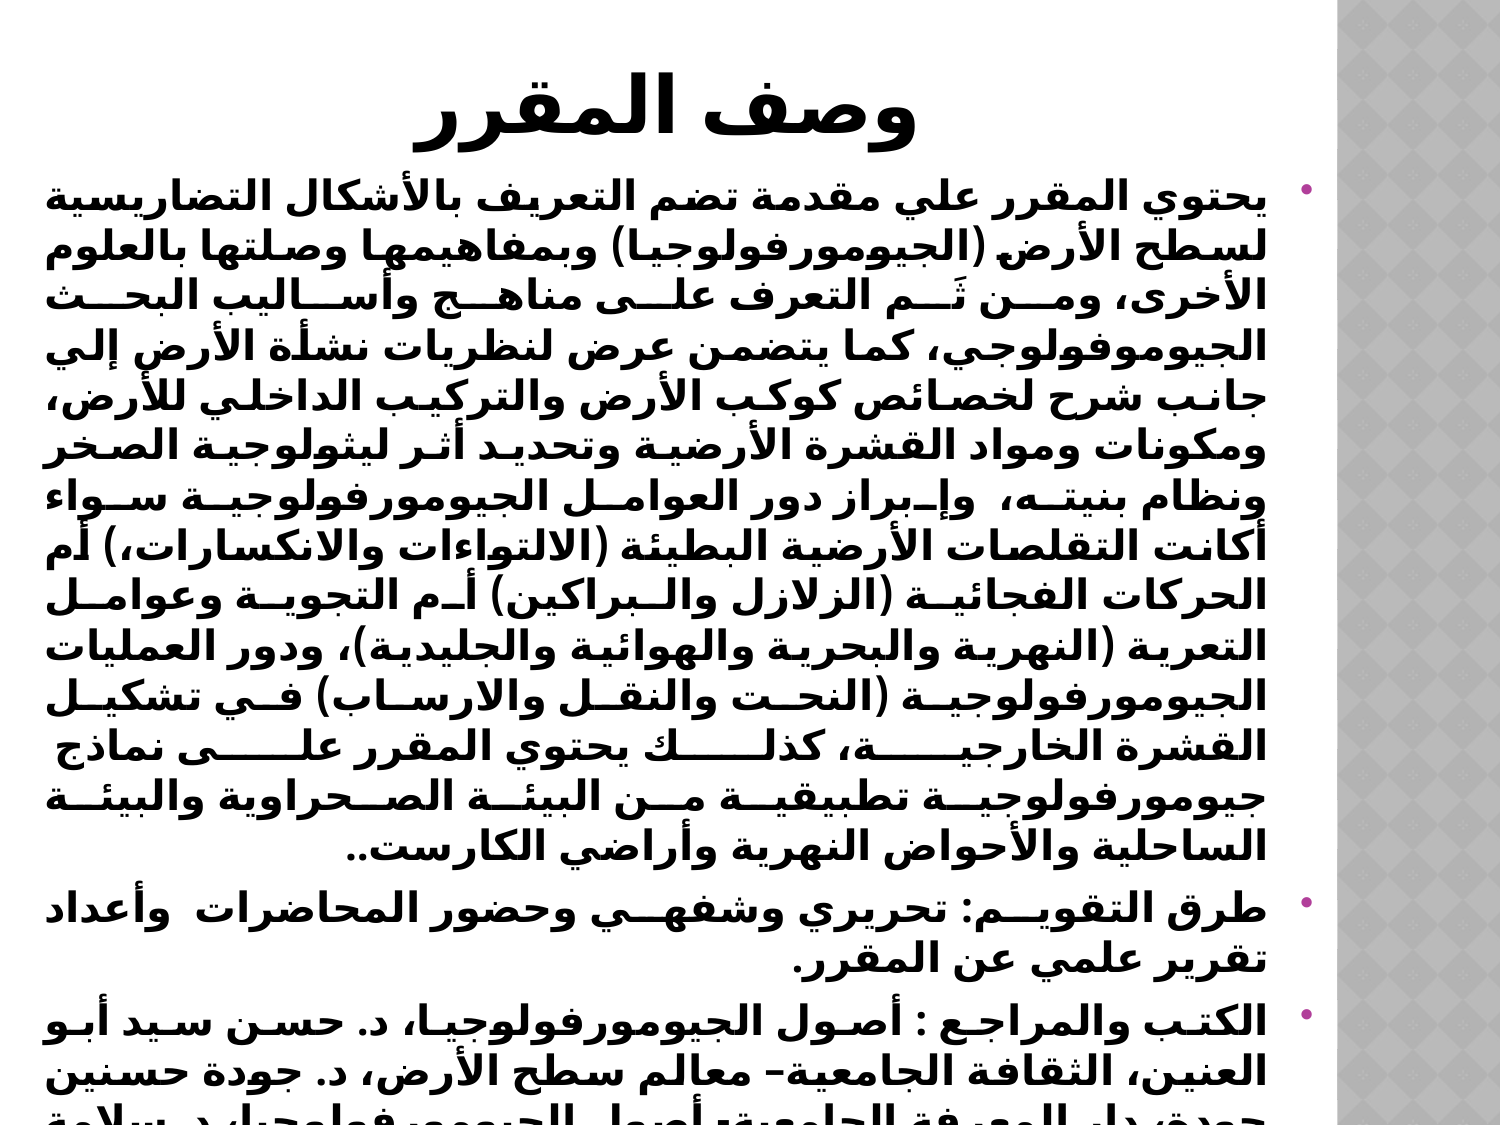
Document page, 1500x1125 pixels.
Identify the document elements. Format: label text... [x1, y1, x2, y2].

list يحتوي المقرر علي مقدمة تضم التعريف بالأشكال التضاريسية لسطح الأرض (الجيومورفولوجيا) وبمفاهيمها وصلتها بالعلوم الأخرى، ومن ثَم التعرف على مناهج وأساليب البحث الجيوموفولوجي، كما يتضمن عرض لنظريات نشأة الأرض إلي جانب شرح لخصائص كوكب الأرض والتركيب الداخلي للأرض، ومكونات ومواد القشرة الأرضية وتحديد أثر ليثولوجية الصخر ونظام بنيته، وإبراز دور العوامل الجيومورفولوجية سواء أكانت التقلصات الأرضية البطيئة (الالتواءات والانكسارات،) أم الحركات الفجائية (الزلازل والبراكين) أم التجوية وعوامل التعرية (النهرية والبحرية والهوائية والجليدية)، ودور العمليات الجيومورفولوجية (النحت والنقل والارساب) في تشكيل القشرة الخارجية، كذلك يحتوي المقرر على نماذج جيومورفولوجية تطبيقية من البيئة الصحراوية والبيئة الساحلية والأحواض النهرية وأراضي الكارست.. طرق التقويم: تحريري وشفهي وحضور المحاضرات وأعداد تقرير علمي عن المقرر. الكتب والمراجع : أصول الجيومورفولوجيا، د. حسن سيد أبو العنين، الثقافة الجامعية– معالم سطح الأرض، د. جودة حسنين جودة، دار المعرفة الجامعية- أصول الجيومورفولوجيا، د. سلامة حسين رمضان، دار الماسية للنشر والتوزيع. درجات التقويم: 20% اختبار أول- 20% اختبار ثان- 10% حضور- 10% التقرير العلمي- 40% الاختبار النهائي. [29, 160, 1329, 1083]
title وصف المقرر [75, 52, 1263, 149]
